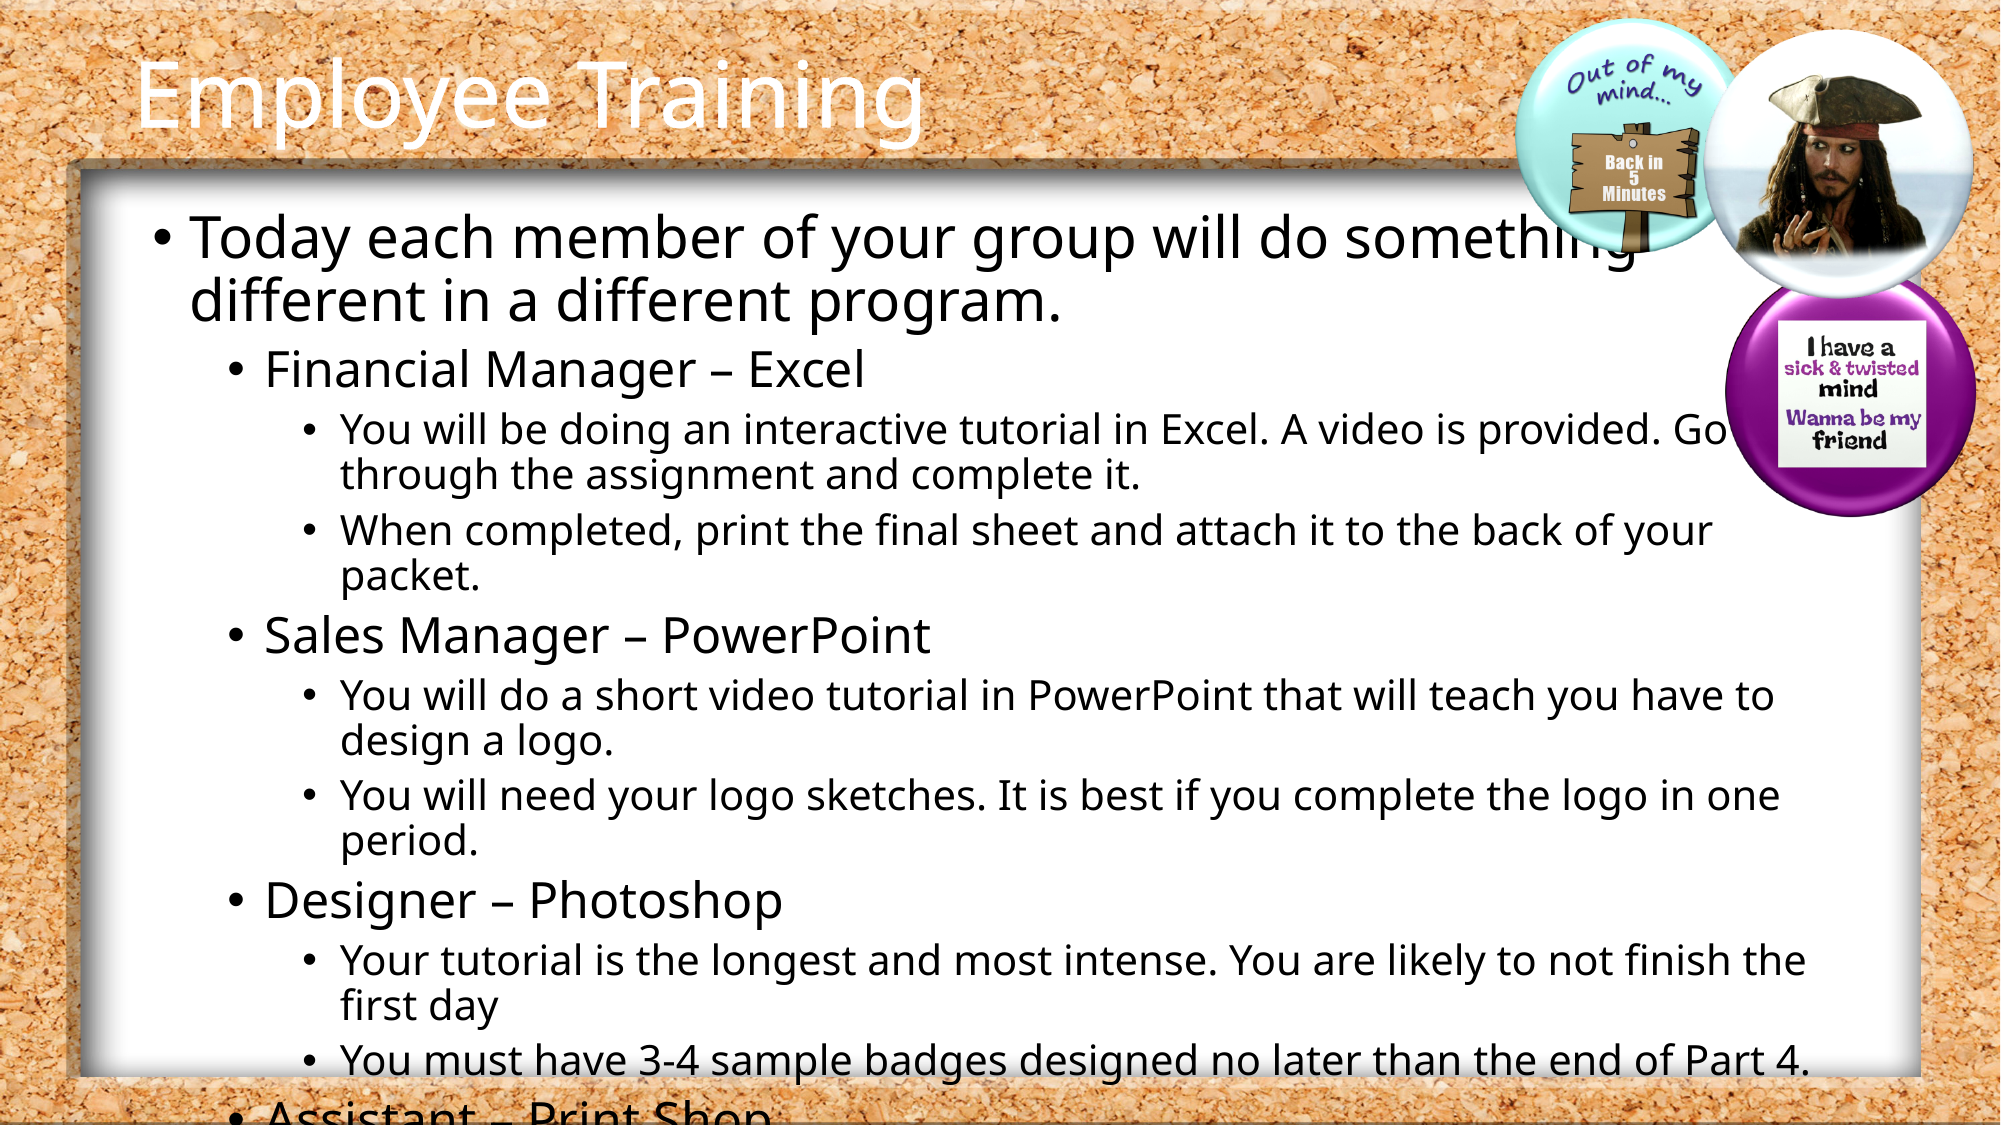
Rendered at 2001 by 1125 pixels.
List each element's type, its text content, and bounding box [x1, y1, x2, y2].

title Employee Training [117, 0, 1490, 207]
list Today each member of your group will do something different in a different program. Financial Manager – Excel You will be doing an interactive tutorial in Excel. A video is provided. Go through the assignment and complete it. When completed, print the final sheet and attach it to the back of your packet. Sales Manager – PowerPoint You will do a short video tutorial in PowerPoint that will teach you have to design a logo. You will need your logo sketches. It is best if you complete the logo in one period. Designer – Photoshop Your tutorial is the longest and most intense. You are likely to not finish the first day You must have 3-4 sample badges designed no later than the end of Part 4. Assistant – Print Shop You will be designing an Ad in Print Shop. It is ESSENTIAL that this ad is completed by Day 4. You will need the finished logo and badge samples before you can print copies for each member in your group. [137, 200, 1863, 1014]
picture [0, 0, 2001, 1125]
